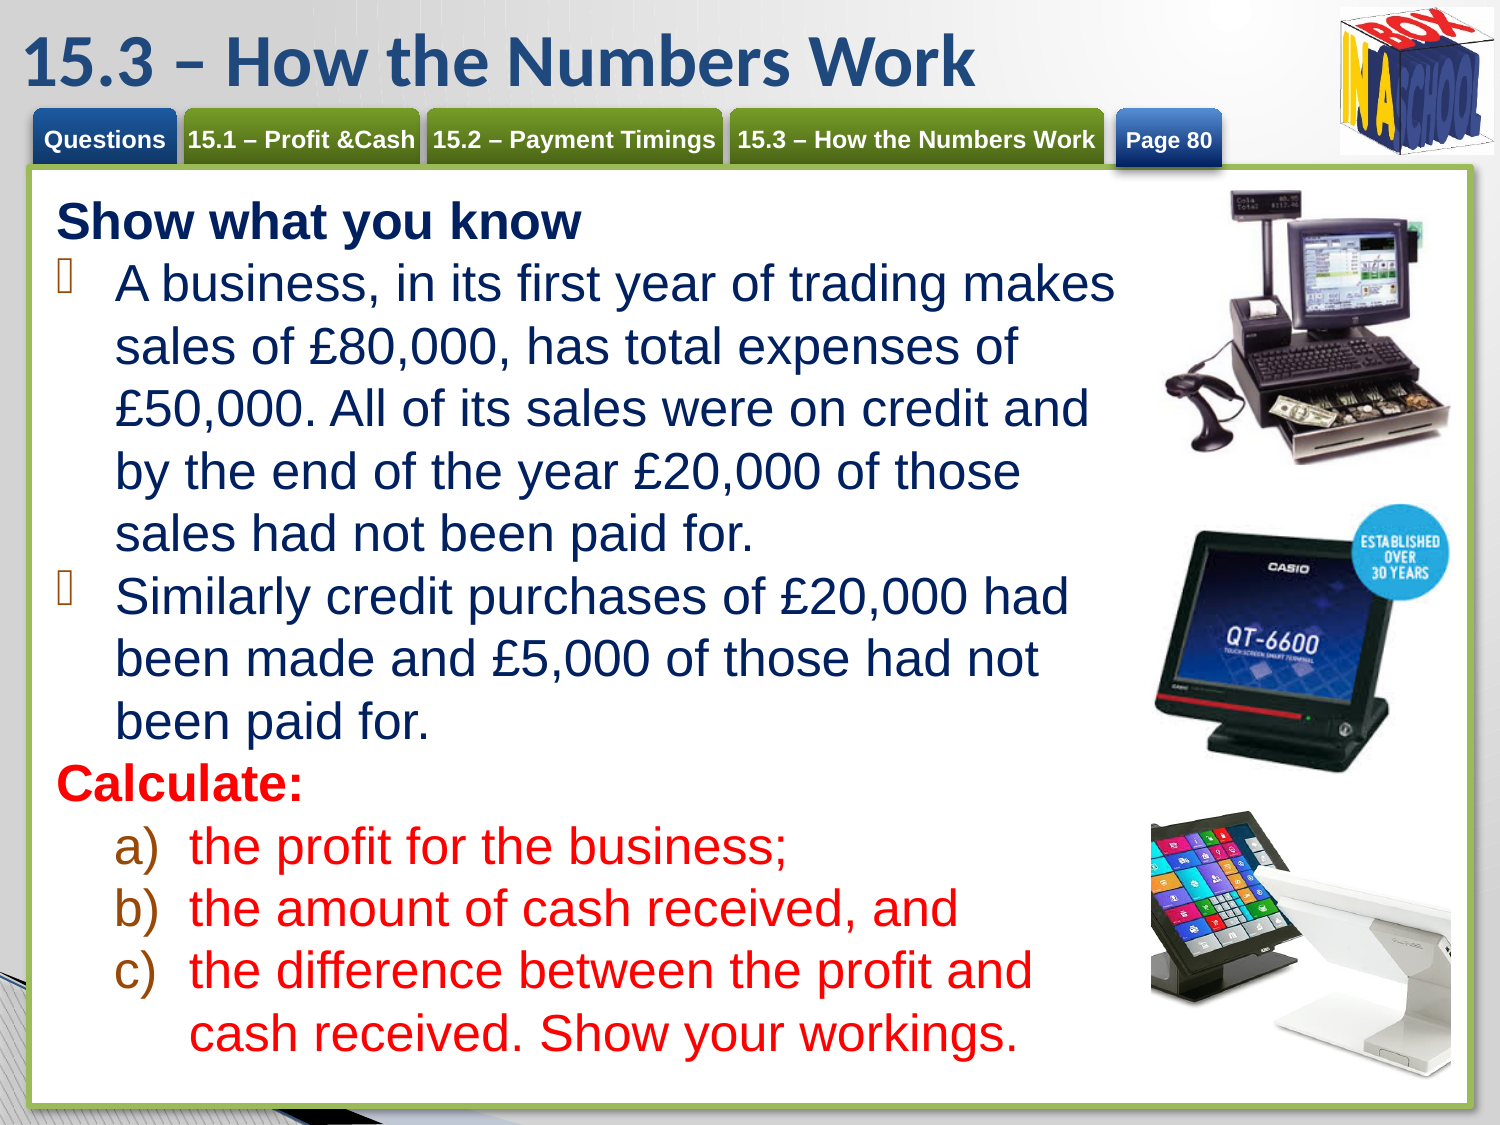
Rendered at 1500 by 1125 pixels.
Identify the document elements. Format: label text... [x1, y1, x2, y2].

title 15.3 – How the Numbers Work [5, 11, 1270, 102]
text_box Page 80 [1116, 108, 1223, 168]
picture [281, 1114, 303, 1125]
text_box Show what you know A business, in its first year of trading makes sales of £80,000, has total expenses of £50,000. All of its sales were on credit and by the end of the year £20,000 of those sales had not been paid for. Similarly credit purchases of £20,000 had been made and £5,000 of those had not been paid for. Calculate: the profit for the business; the amount of cash received, and the difference between the profit and cash received. Show your workings. [41, 179, 1152, 1070]
picture [1151, 190, 1452, 473]
picture [1340, 7, 1495, 155]
picture [1151, 503, 1452, 776]
picture [1151, 810, 1452, 1080]
